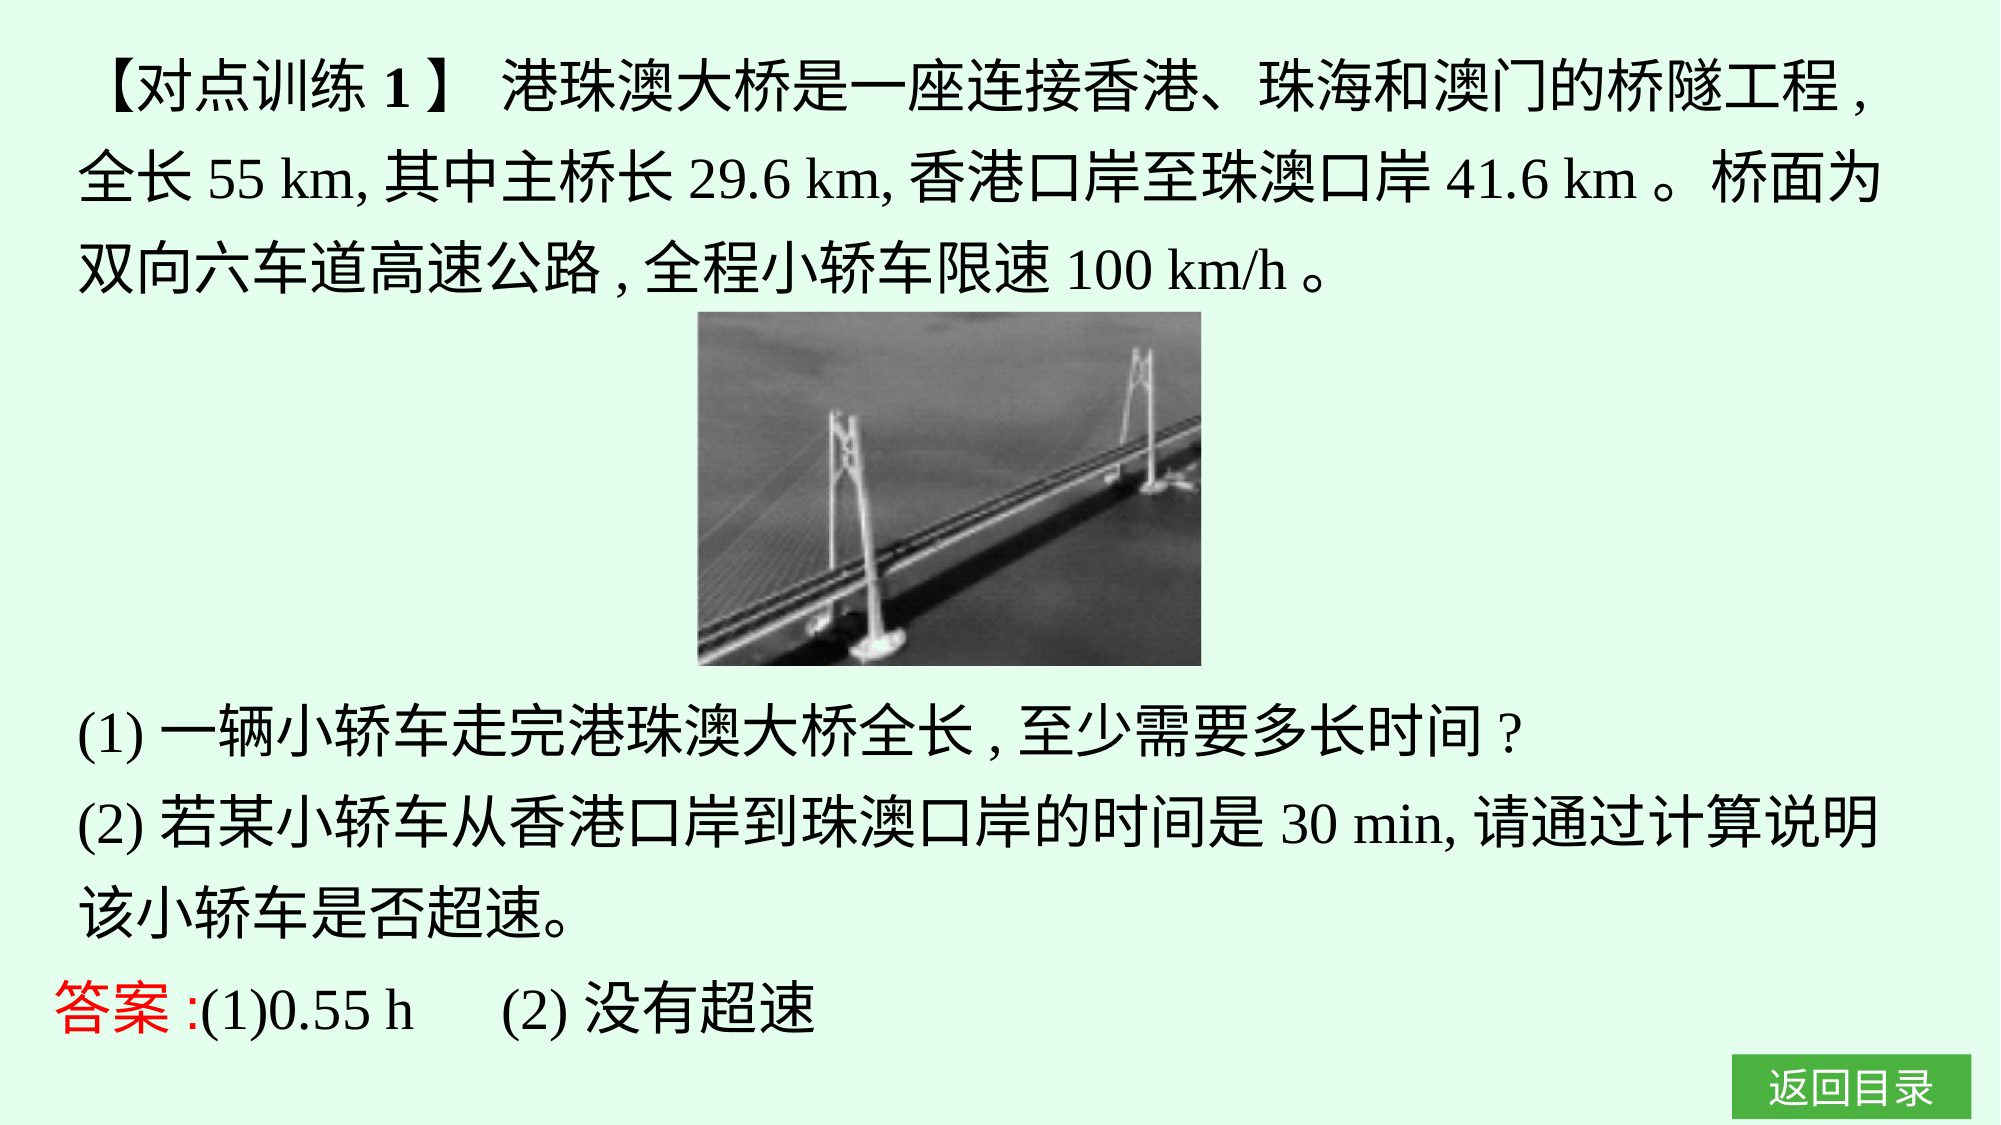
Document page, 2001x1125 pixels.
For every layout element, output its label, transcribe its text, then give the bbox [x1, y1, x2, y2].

picture [692, 307, 1206, 669]
text_box 【对点训练1】 港珠澳大桥是一座连接香港、珠海和澳门的桥隧工程,全长55 km,其中主桥长29.6 km,香港口岸至珠澳口岸41.6 km。桥面为双向六车道高速公路,全程小轿车限速100 km/h。 [62, 20, 1938, 309]
text_box 答案:(1)0.55 h (2)没有超速 [39, 943, 845, 1049]
text_box (1)一辆小轿车走完港珠澳大桥全长,至少需要多长时间? (2)若某小轿车从香港口岸到珠澳口岸的时间是30 min,请通过计算说明该小轿车是否超速。 [62, 665, 1938, 954]
